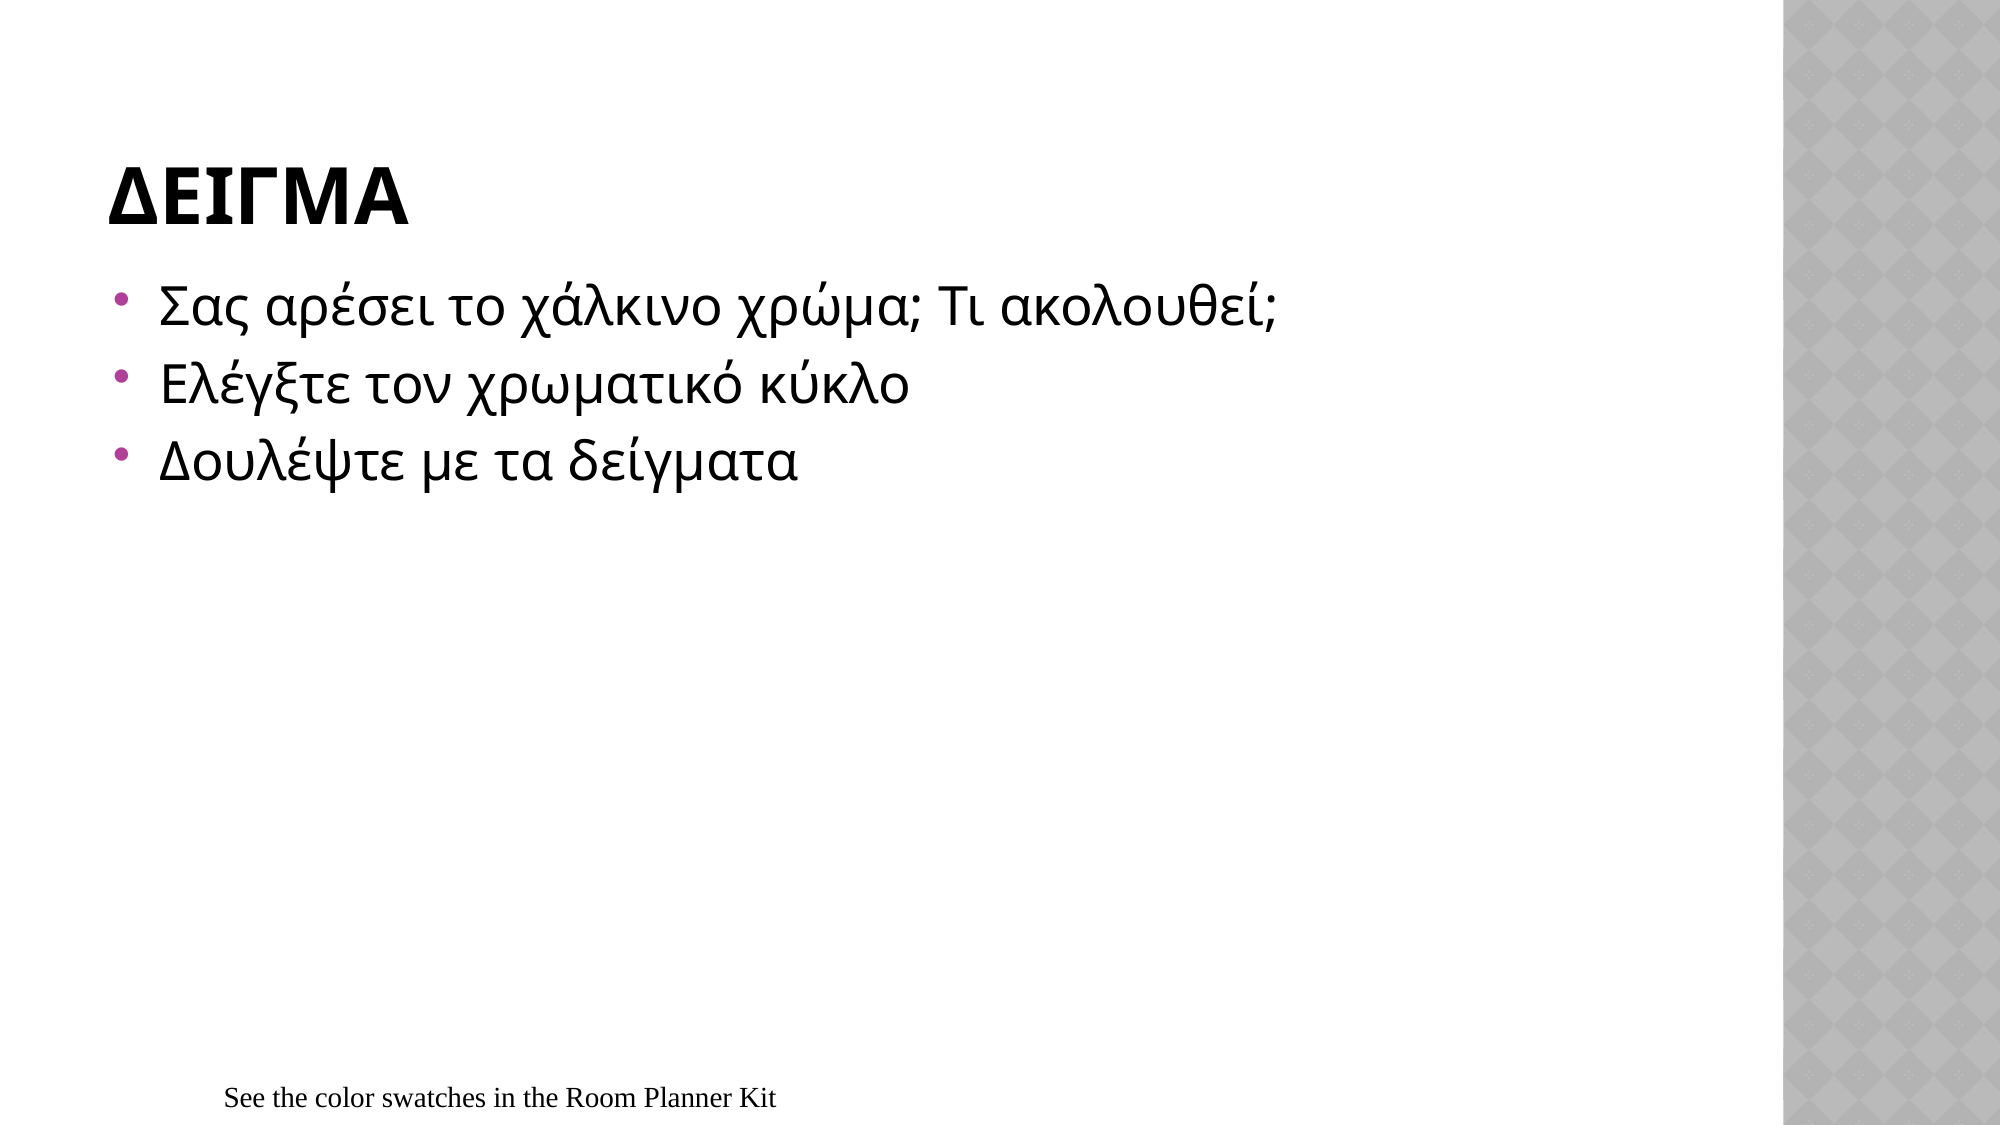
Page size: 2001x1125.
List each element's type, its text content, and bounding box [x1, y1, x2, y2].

footer See the color swatches in the Room Planner Kit [99, 1075, 900, 1114]
title ΔΕΙΓΜΑ [99, 52, 1684, 240]
list Σας αρέσει το χάλκινο χρώμα; Τι ακολουθεί; Ελέγξτε τον χρωματικό κύκλο Δουλέψτε με τα δείγματα [99, 264, 1684, 1059]
